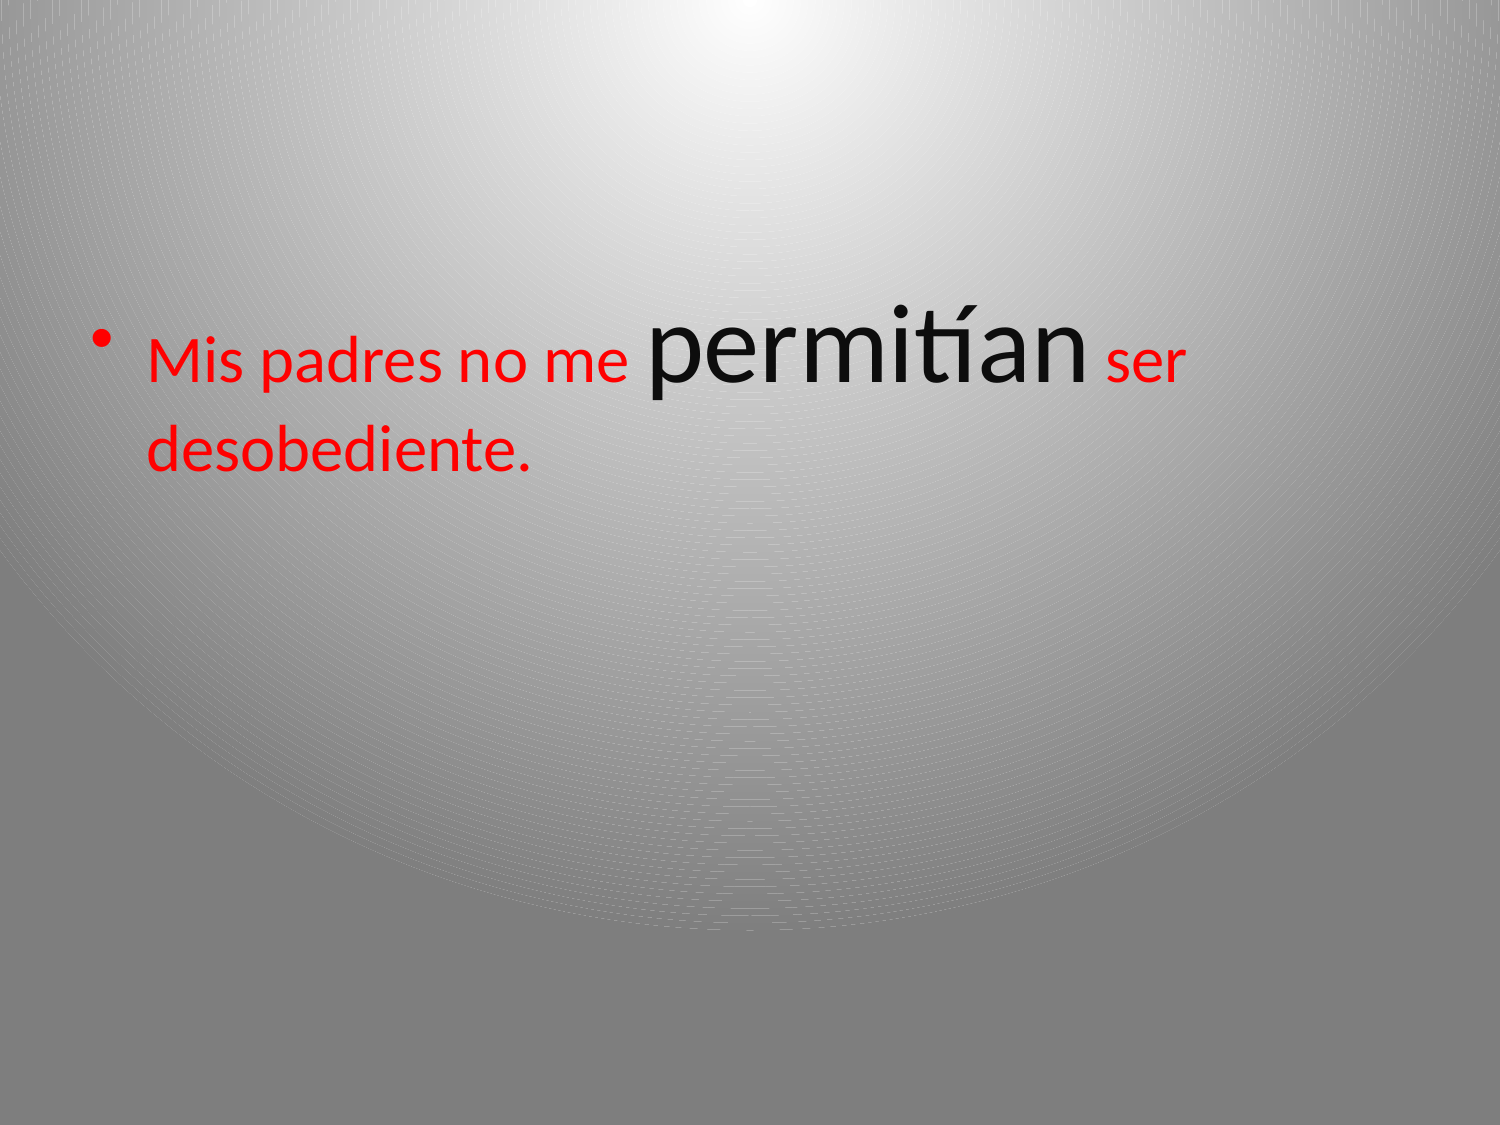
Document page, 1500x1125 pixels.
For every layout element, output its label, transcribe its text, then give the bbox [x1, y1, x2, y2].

list Mis padres no me permitían ser desobediente. [75, 262, 1425, 1005]
